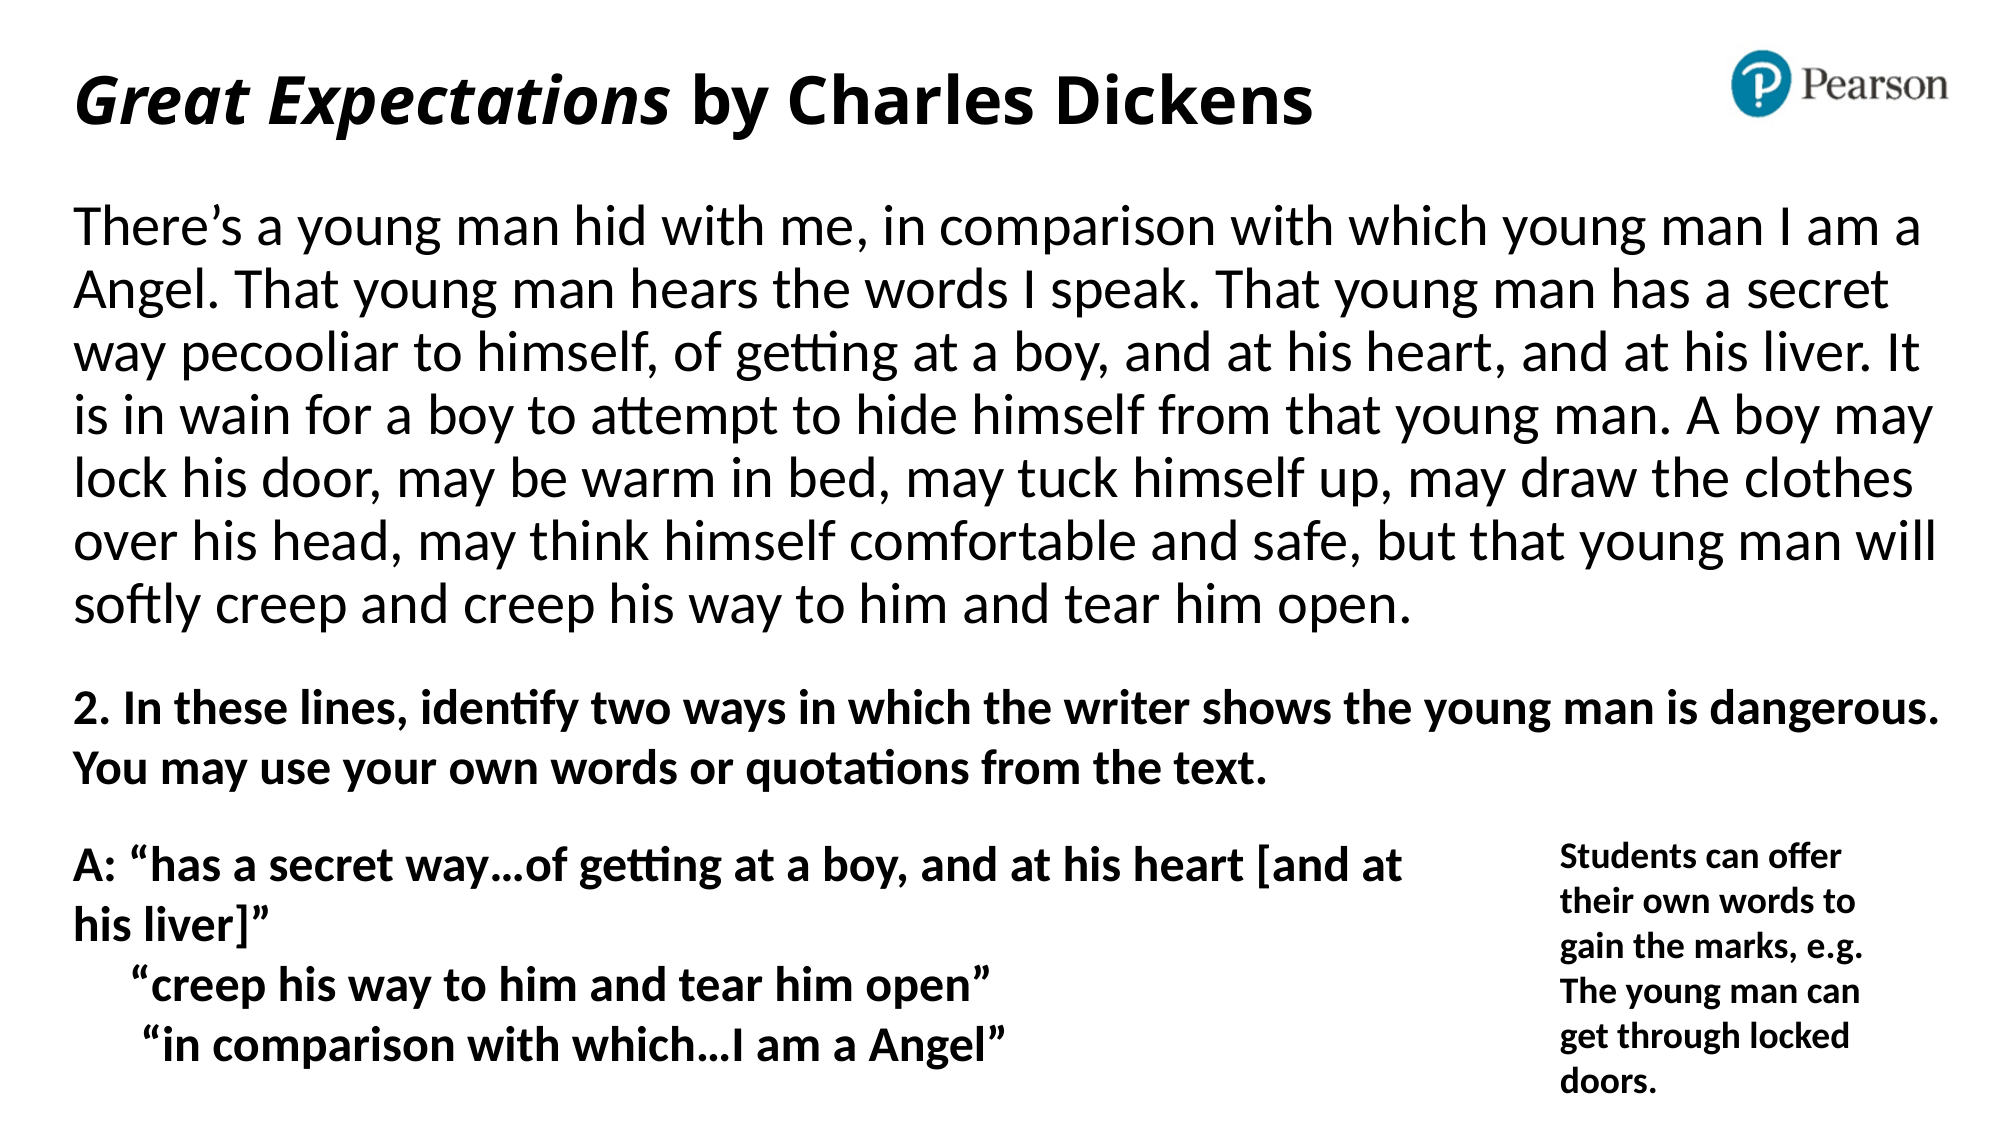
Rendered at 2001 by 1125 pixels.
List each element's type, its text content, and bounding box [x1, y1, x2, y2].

list There’s a young man hid with me, in comparison with which young man I am a Angel. That young man hears the words I speak. That young man has a secret way pecooliar to himself, of getting at a boy, and at his heart, and at his liver. It is in wain for a boy to attempt to hide himself from that young man. A boy may lock his door, may be warm in bed, may tuck himself up, may draw the clothes over his head, may think himself comfortable and safe, but that young man will softly creep and creep his way to him and tear him open. [58, 187, 1959, 666]
text_box Students can offer their own words to gain the marks, e.g. The young man can get through locked doors. [1545, 823, 1928, 1109]
picture [1721, 35, 1959, 128]
title Great Expectations by Charles Dickens [58, 42, 1872, 164]
text_box 2. In these lines, identify two ways in which the writer shows the young man is dangerous. You may use your own words or quotations from the text. [58, 666, 1959, 802]
text_box A: “has a secret way…of getting at a boy, and at his heart [and at his liver]” “creep his way to him and tear him open” “in comparison with which…I am a Angel” [58, 823, 1468, 1125]
